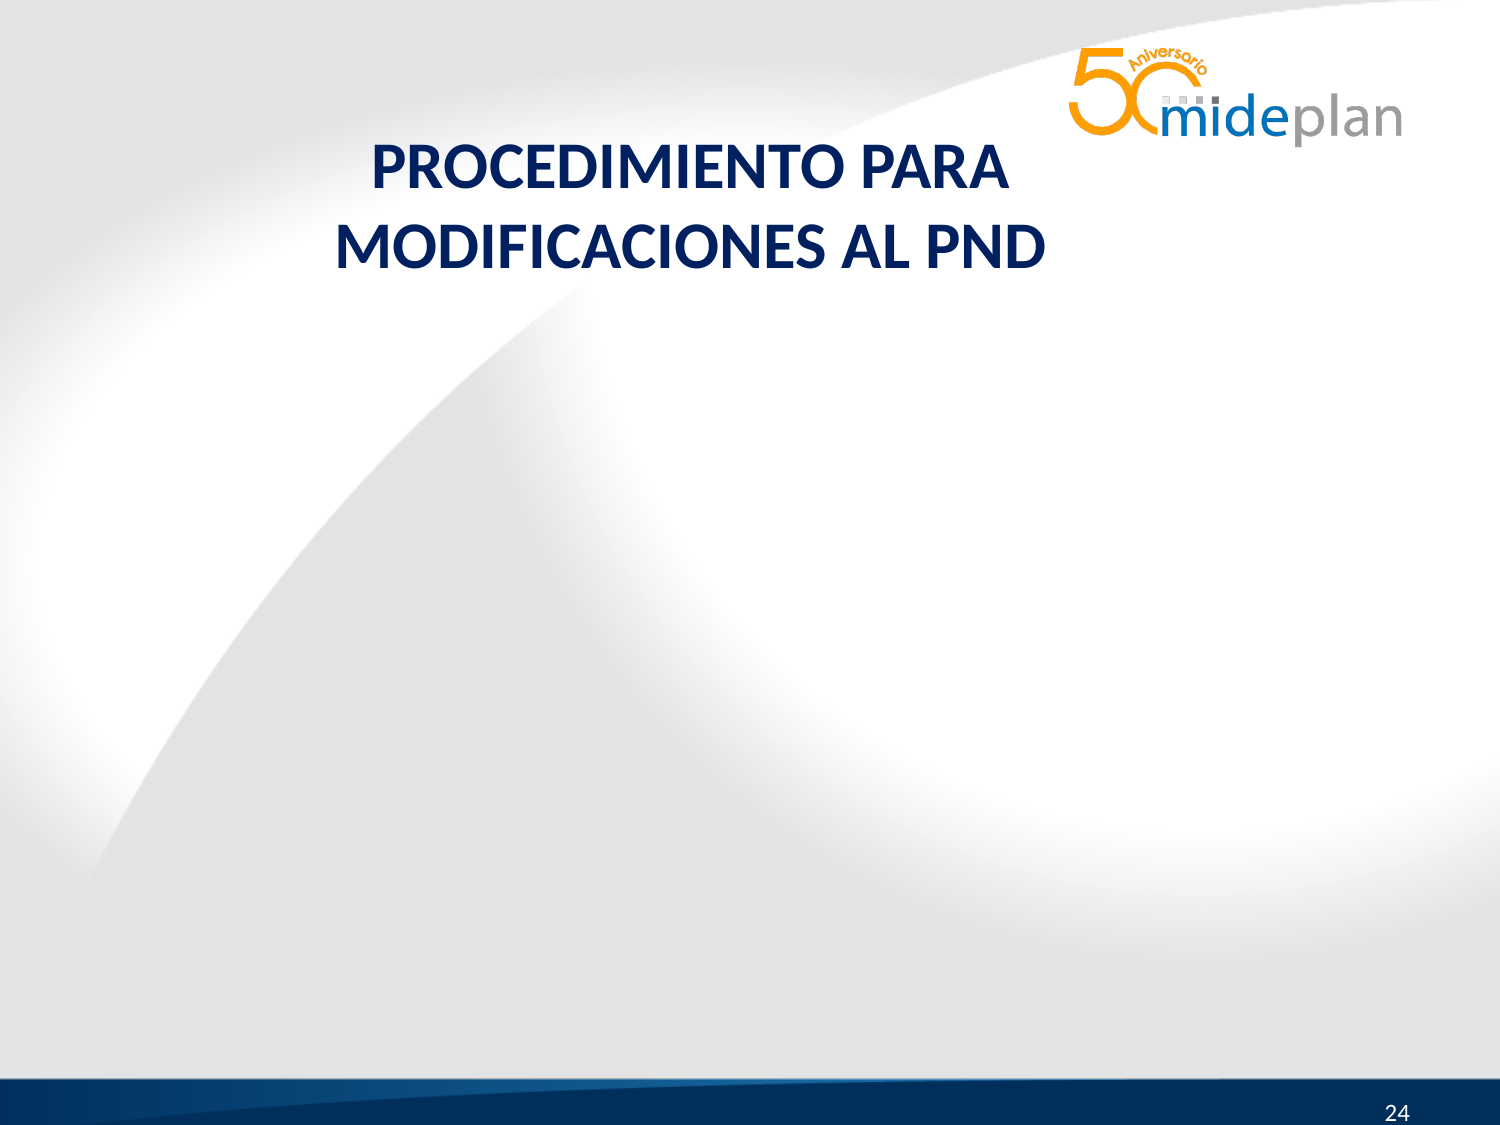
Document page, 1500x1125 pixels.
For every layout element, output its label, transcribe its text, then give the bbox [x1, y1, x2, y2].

slide_number 24 [1074, 1081, 1425, 1125]
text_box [100, 314, 1451, 1048]
picture [0, 1070, 1500, 1125]
text_box PROCEDIMIENTO PARA MODIFICACIONES AL PND [147, 125, 1235, 279]
picture [1045, 30, 1425, 150]
